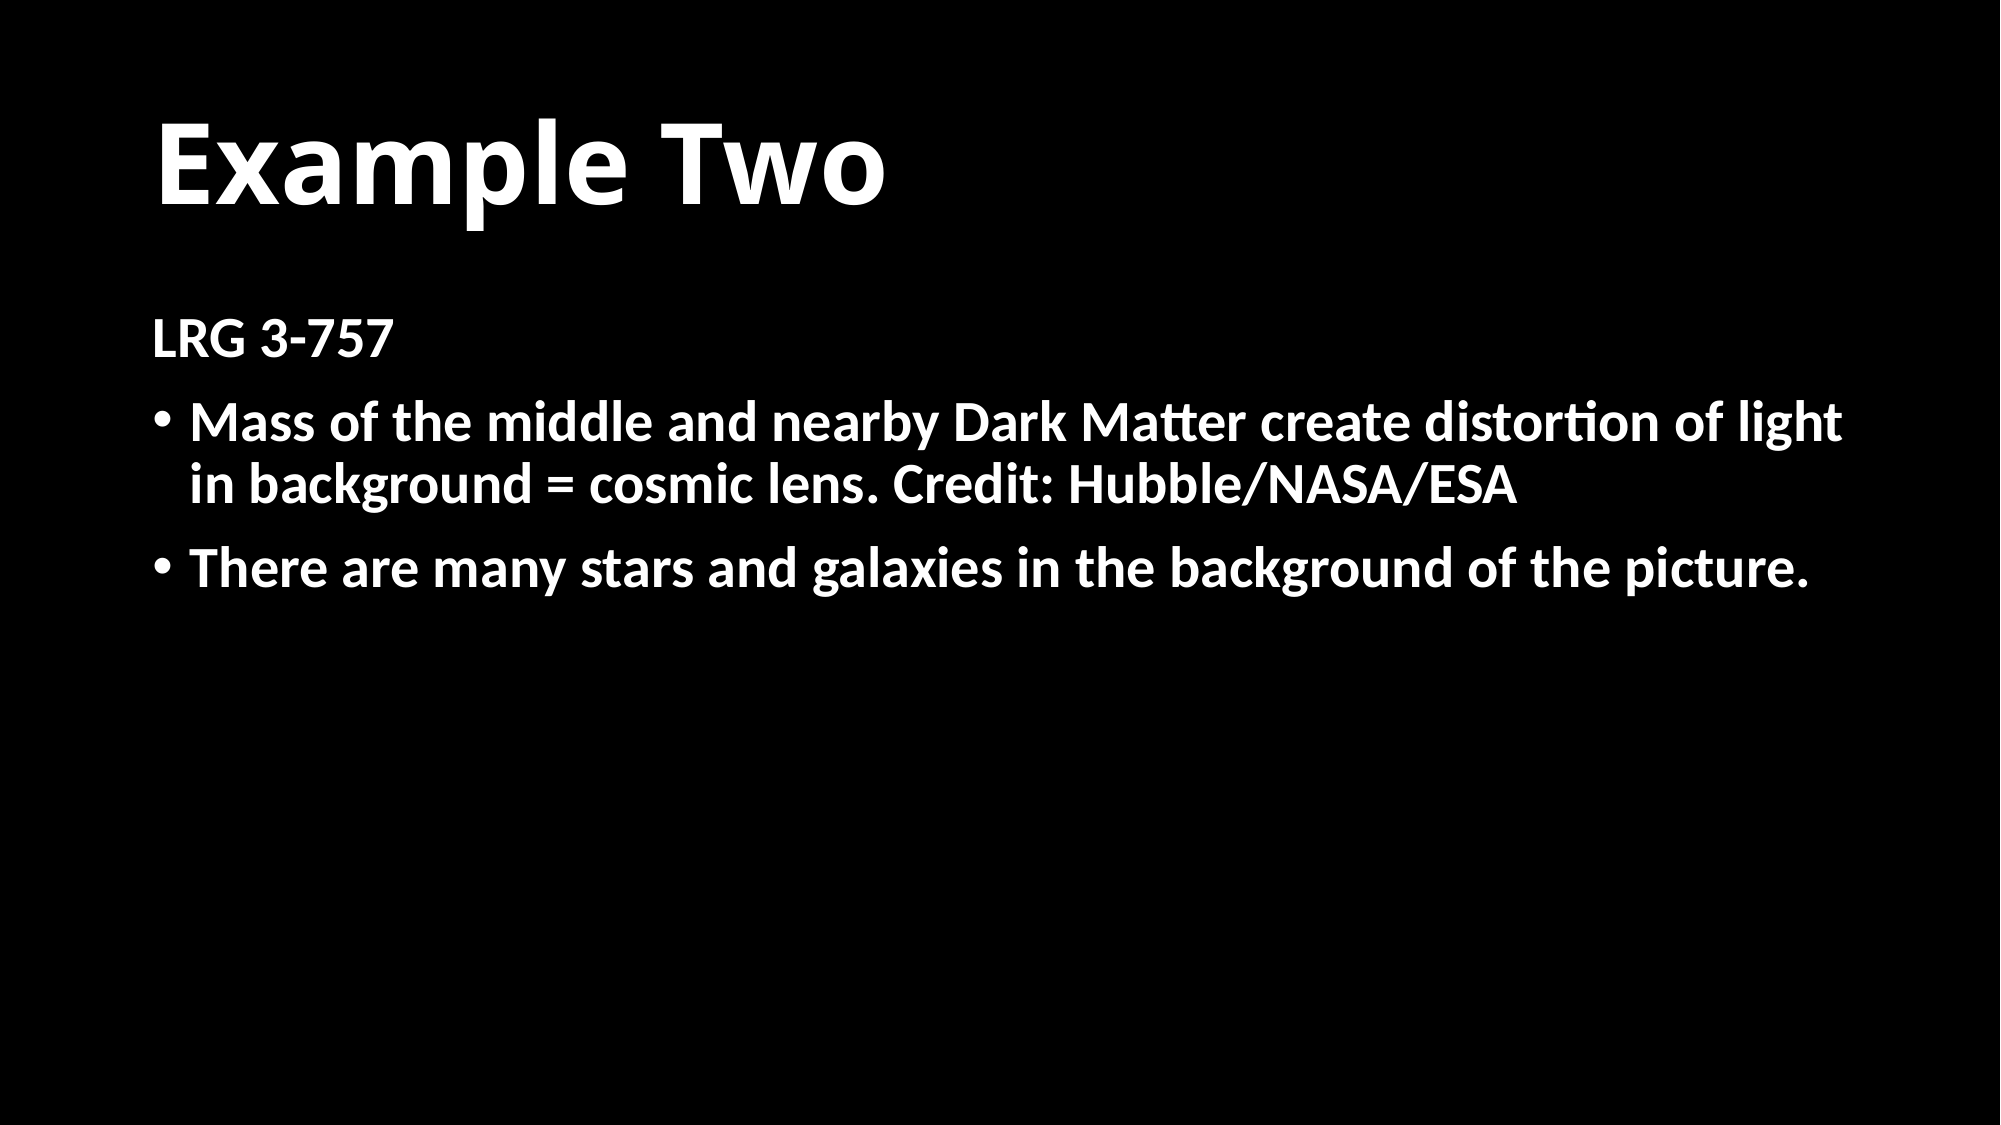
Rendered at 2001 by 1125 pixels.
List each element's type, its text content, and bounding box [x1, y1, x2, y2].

list LRG 3-757 Mass of the middle and nearby Dark Matter create distortion of light in background = cosmic lens. Credit: Hubble/NASA/ESA There are many stars and galaxies in the background of the picture. [137, 299, 1863, 1014]
title Example Two [137, 59, 1863, 278]
